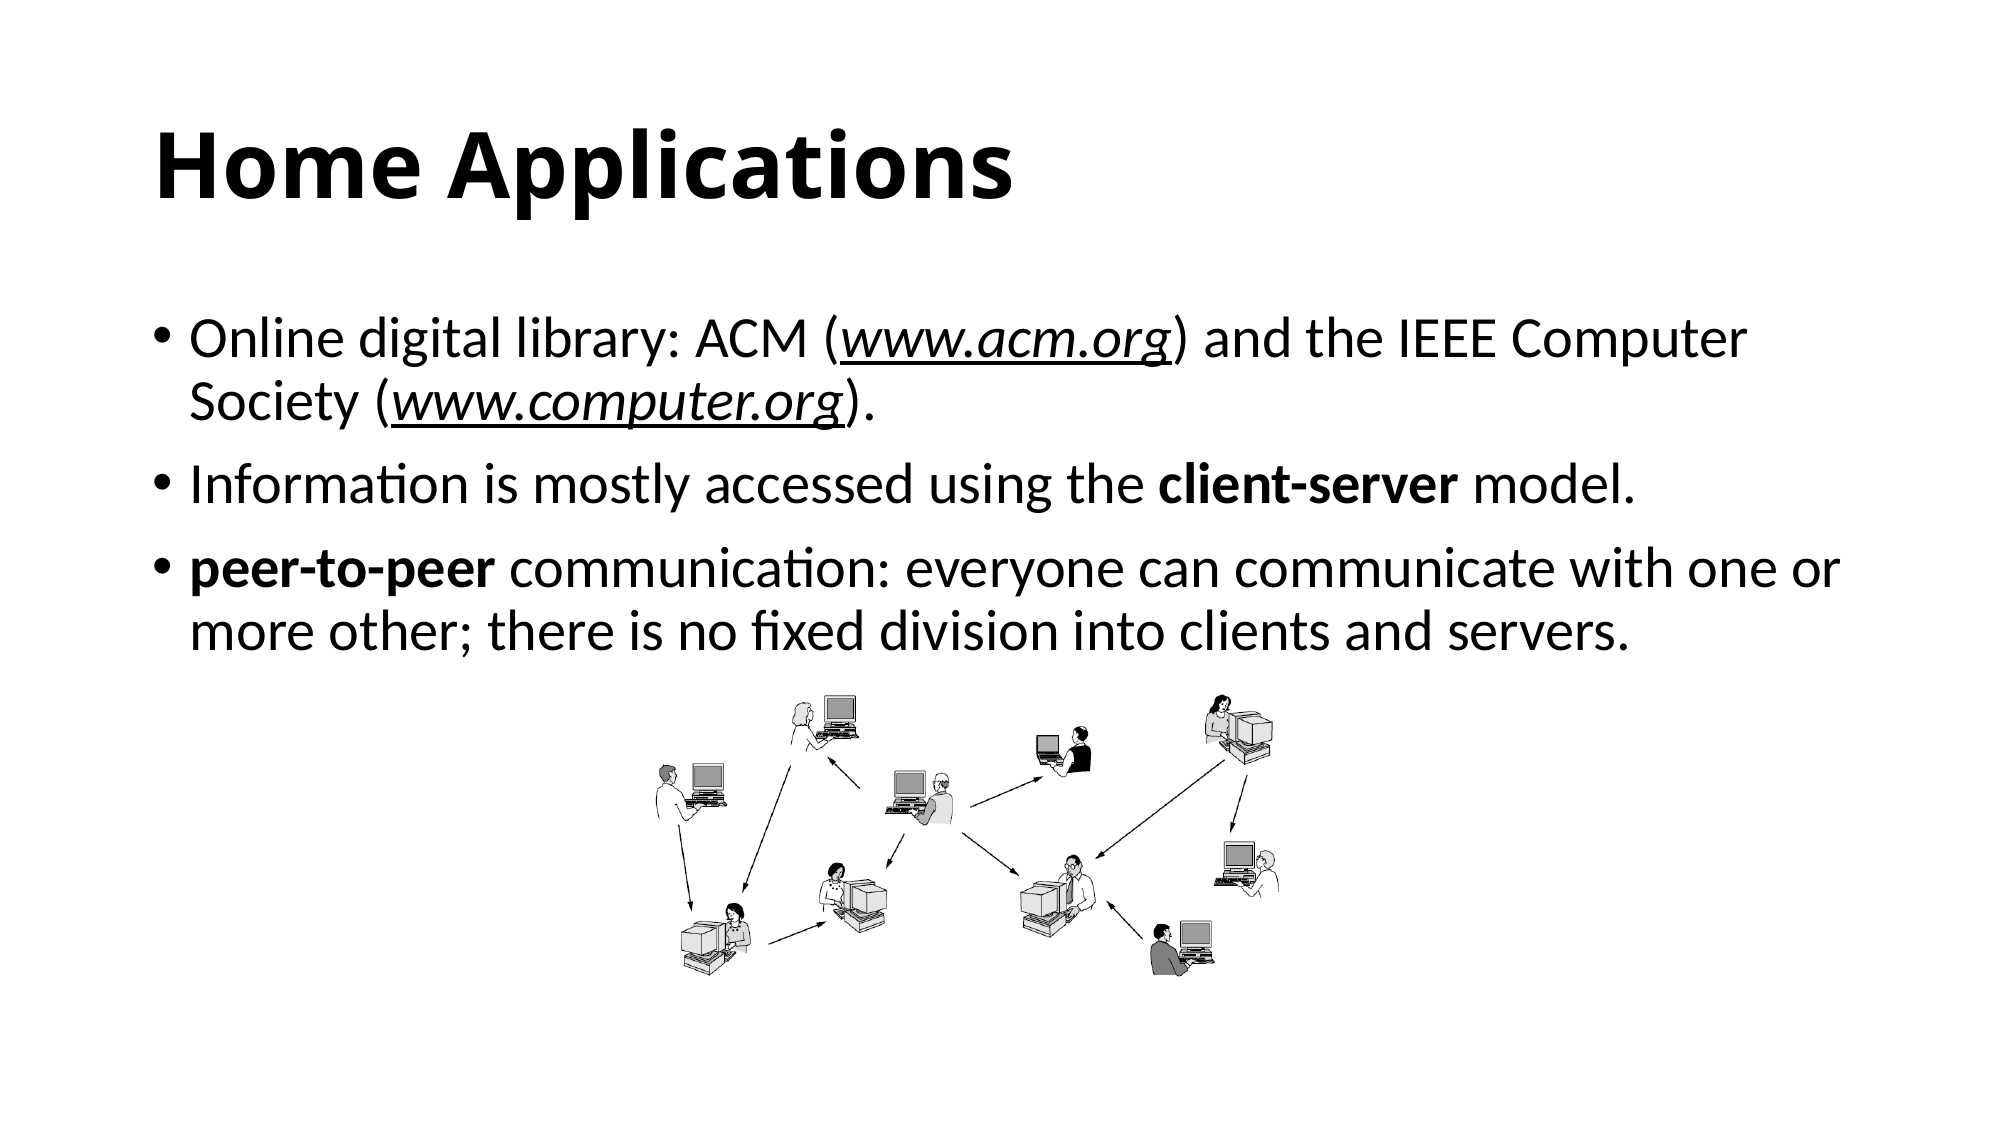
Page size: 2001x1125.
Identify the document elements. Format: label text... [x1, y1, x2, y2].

list Online digital library: ACM (www.acm.org) and the IEEE Computer Society (www.computer.org). Information is mostly accessed using the client-server model. peer-to-peer communication: everyone can communicate with one or more other; there is no fixed division into clients and servers. [137, 299, 1863, 1014]
title Home Applications [137, 59, 1863, 278]
picture [645, 679, 1292, 985]
